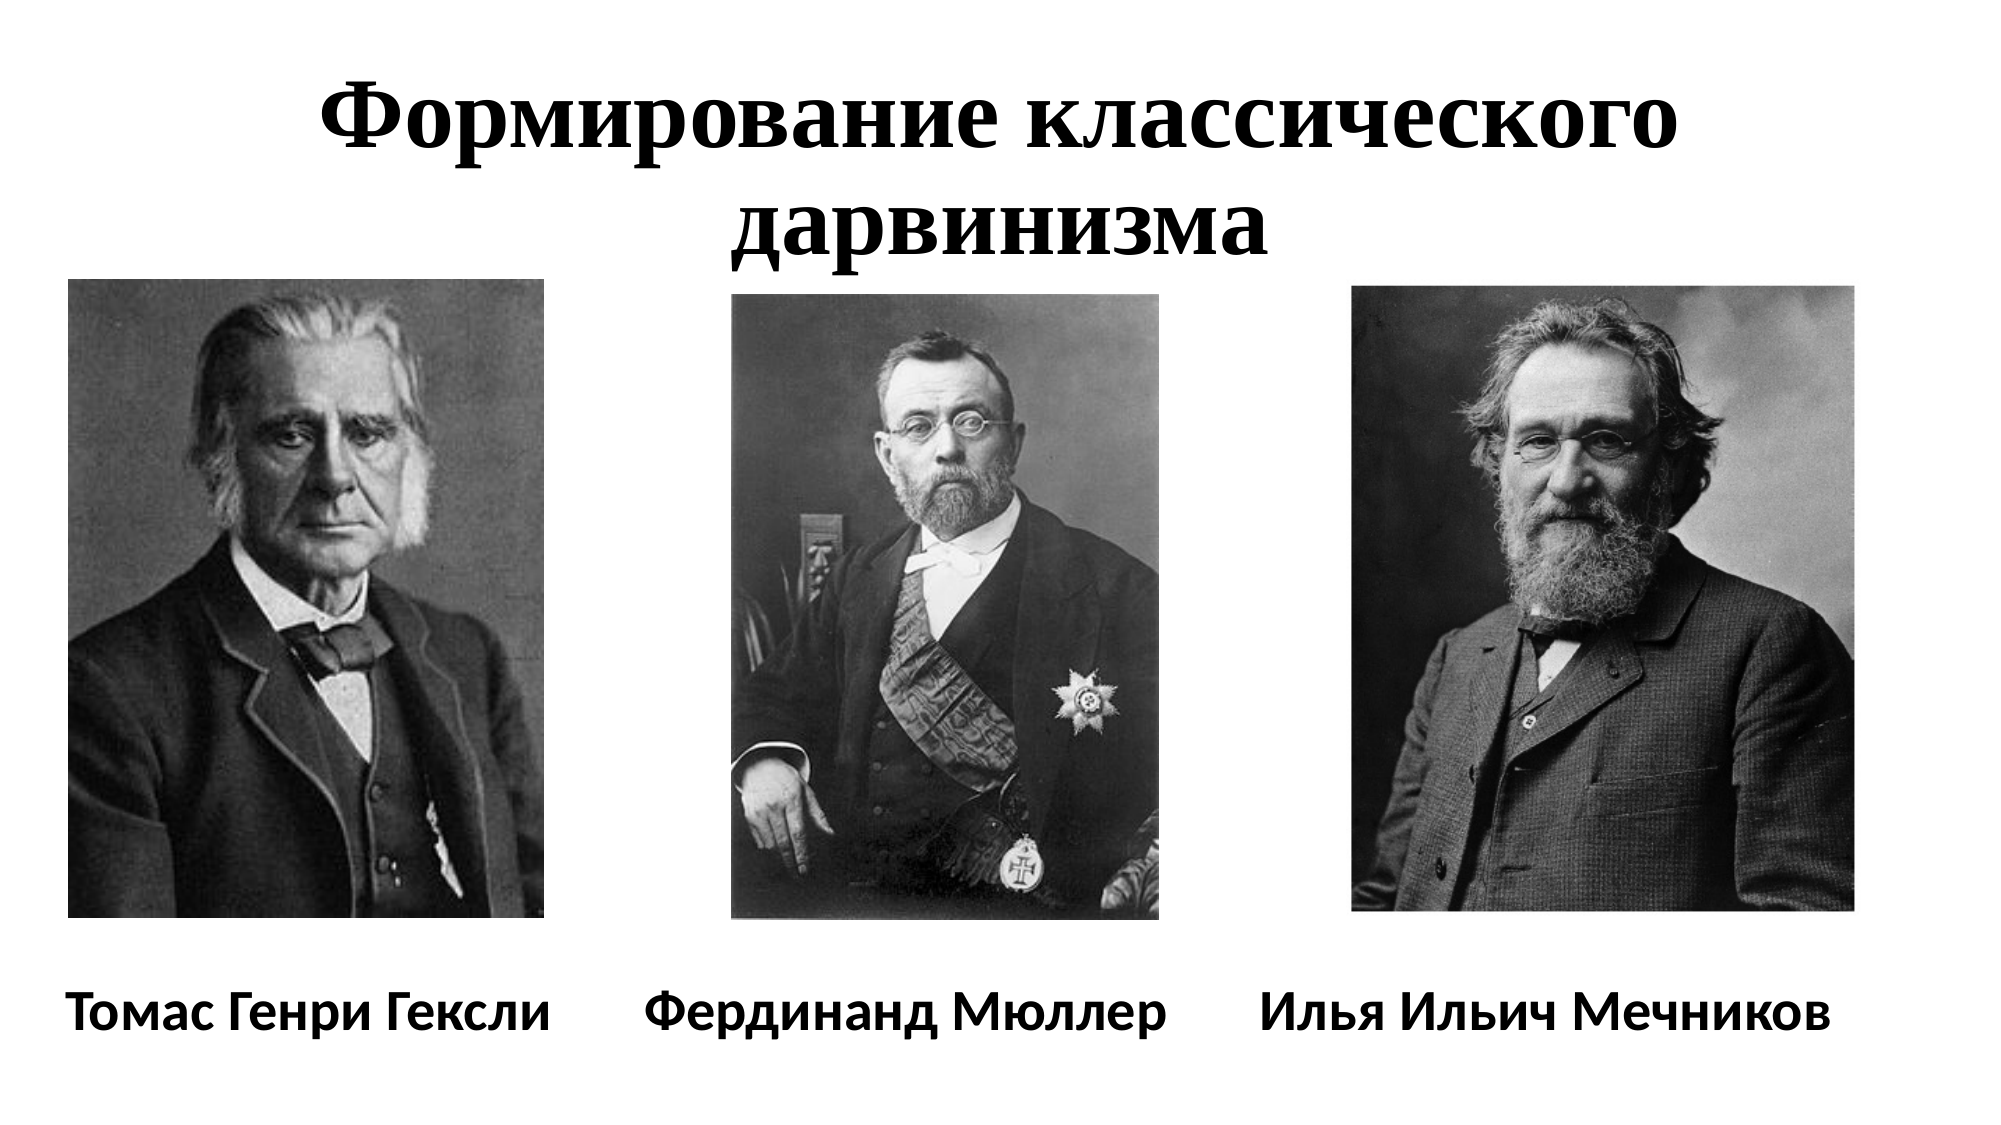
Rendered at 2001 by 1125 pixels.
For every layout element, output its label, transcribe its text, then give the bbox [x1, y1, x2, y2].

picture [731, 294, 1159, 920]
picture [67, 279, 544, 918]
picture [1346, 279, 1863, 920]
title Формирование классического дарвинизма [137, 59, 1863, 278]
list Томас Генри Гексли Фердинанд Мюллер Илья Ильич Мечников [50, 972, 1863, 1055]
